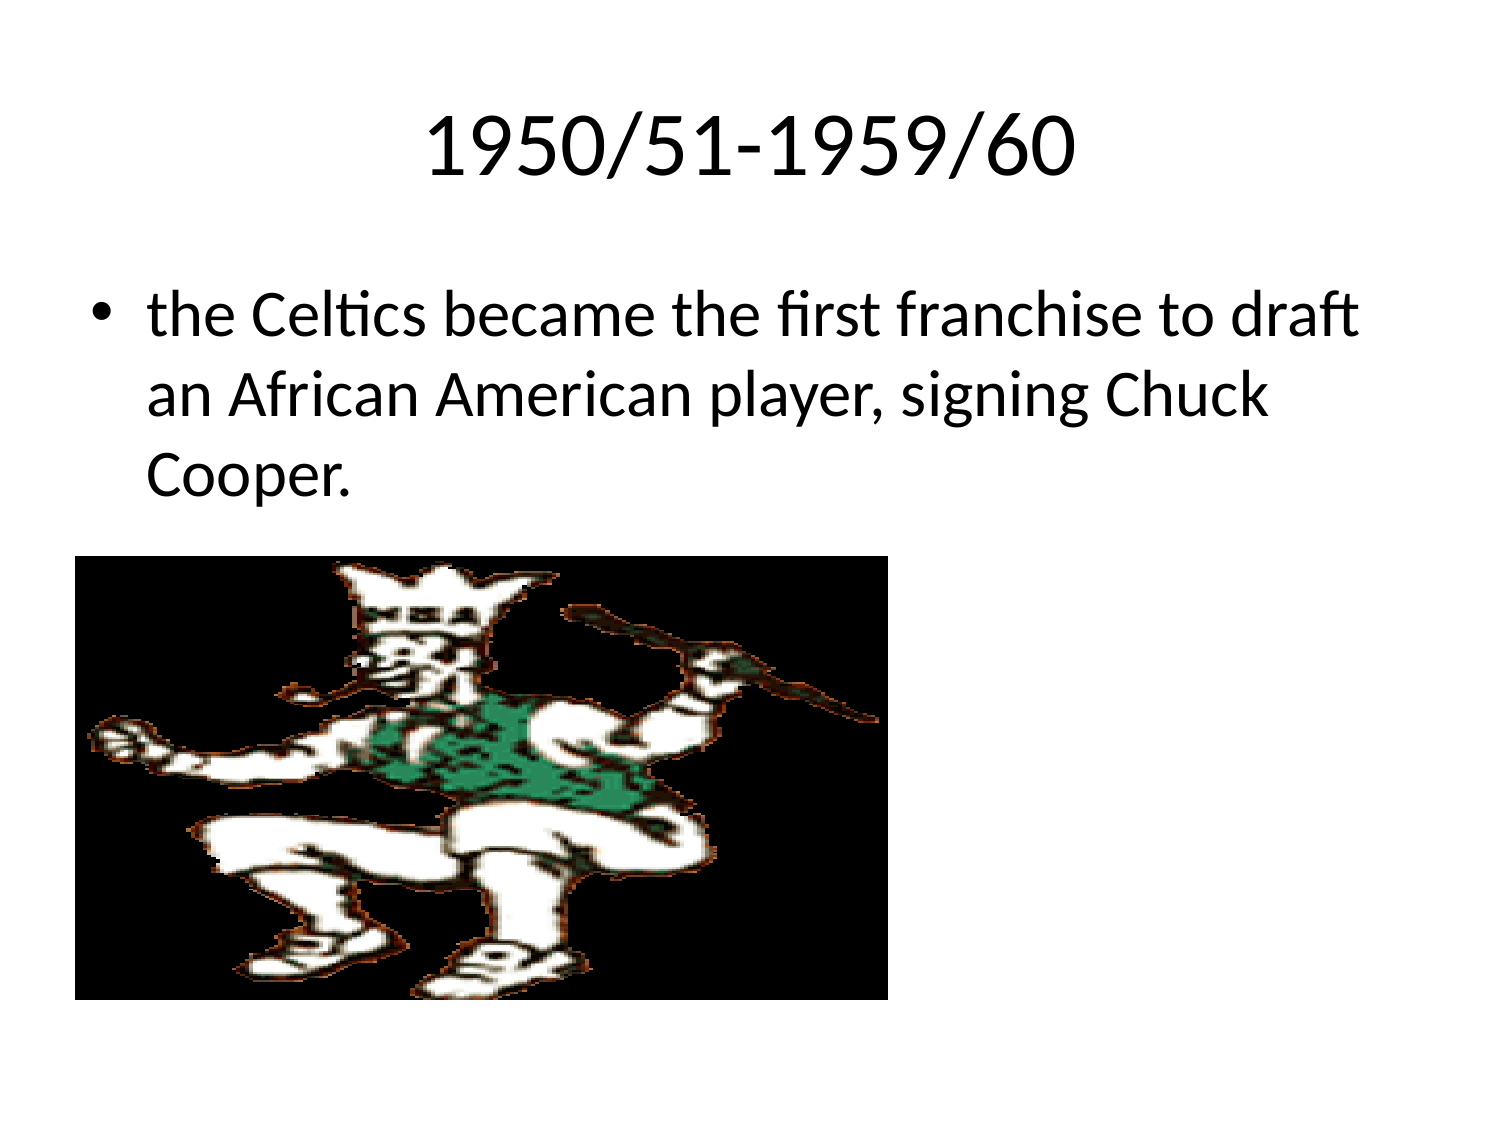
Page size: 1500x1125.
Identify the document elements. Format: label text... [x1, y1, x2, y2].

list the Celtics became the first franchise to draft an African American player, signing Chuck Cooper. [75, 262, 1425, 1005]
title 1950/51-1959/60 [75, 45, 1425, 233]
picture [74, 555, 888, 1001]
